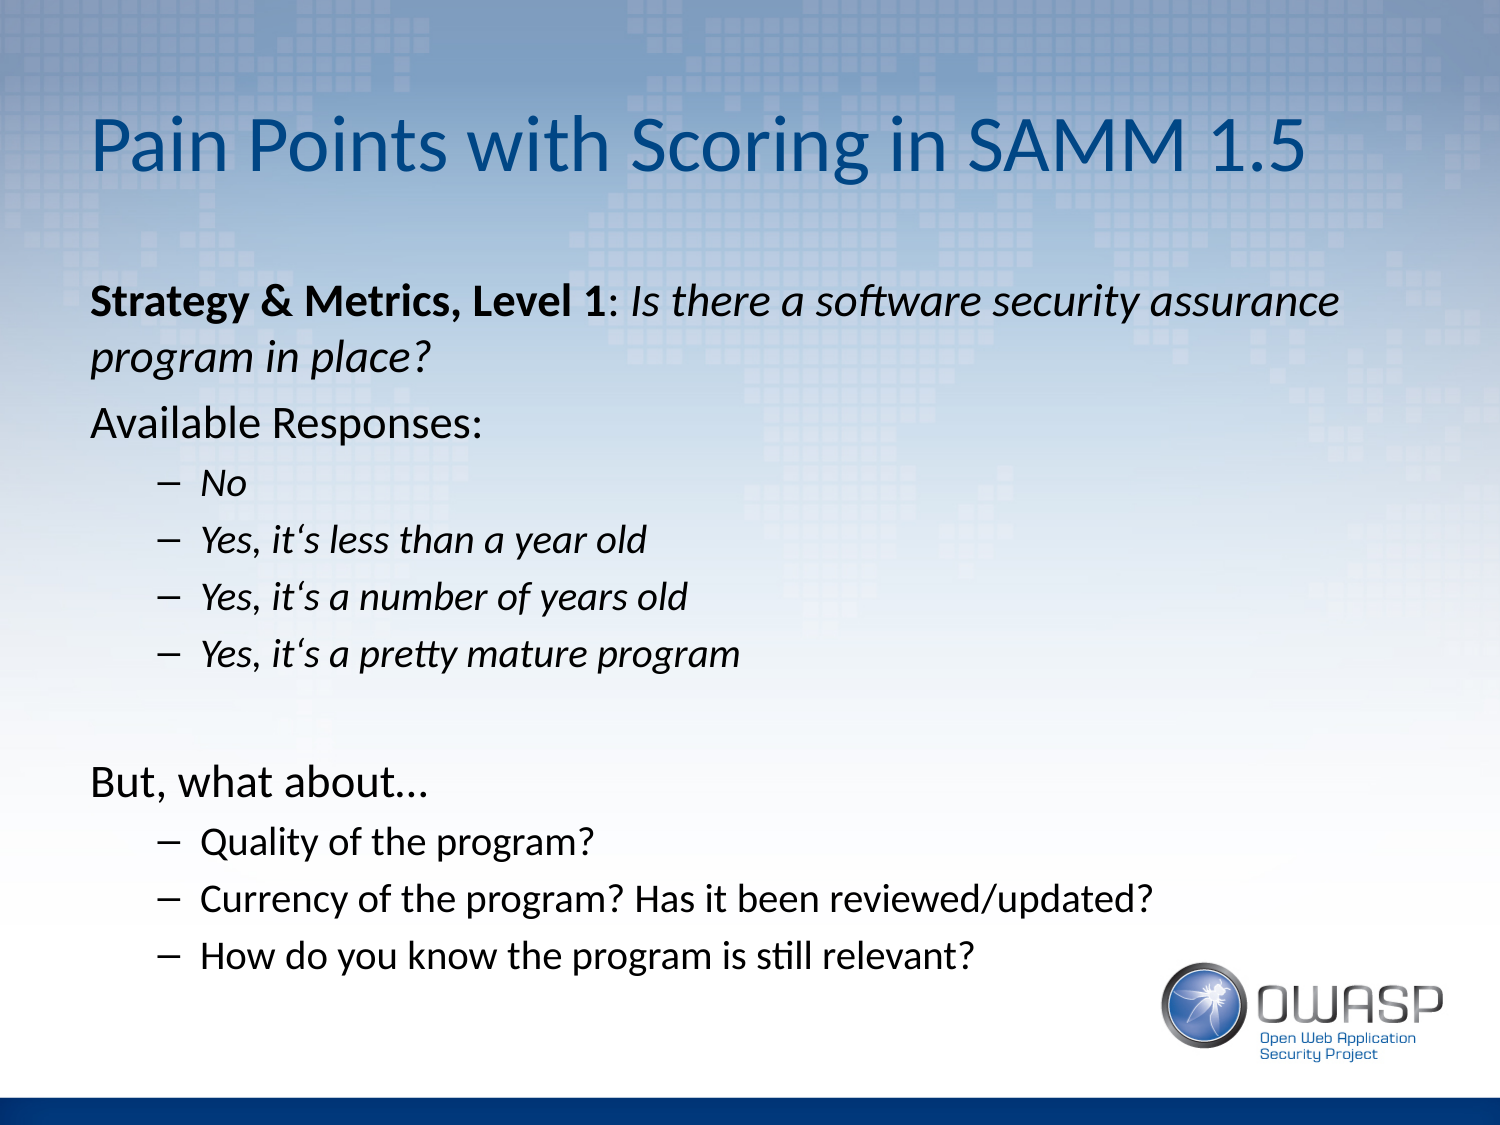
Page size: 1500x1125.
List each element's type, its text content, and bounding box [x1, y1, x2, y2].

list Strategy & Metrics, Level 1: Is there a software security assurance program in place? Available Responses: No Yes, it‘s less than a year old Yes, it‘s a number of years old Yes, it‘s a pretty mature program But, what about… Quality of the program? Currency of the program? Has it been reviewed/updated? How do you know the program is still relevant? [75, 262, 1425, 990]
title Pain Points with Scoring in SAMM 1.5 [75, 45, 1425, 233]
picture [0, 0, 1500, 1125]
